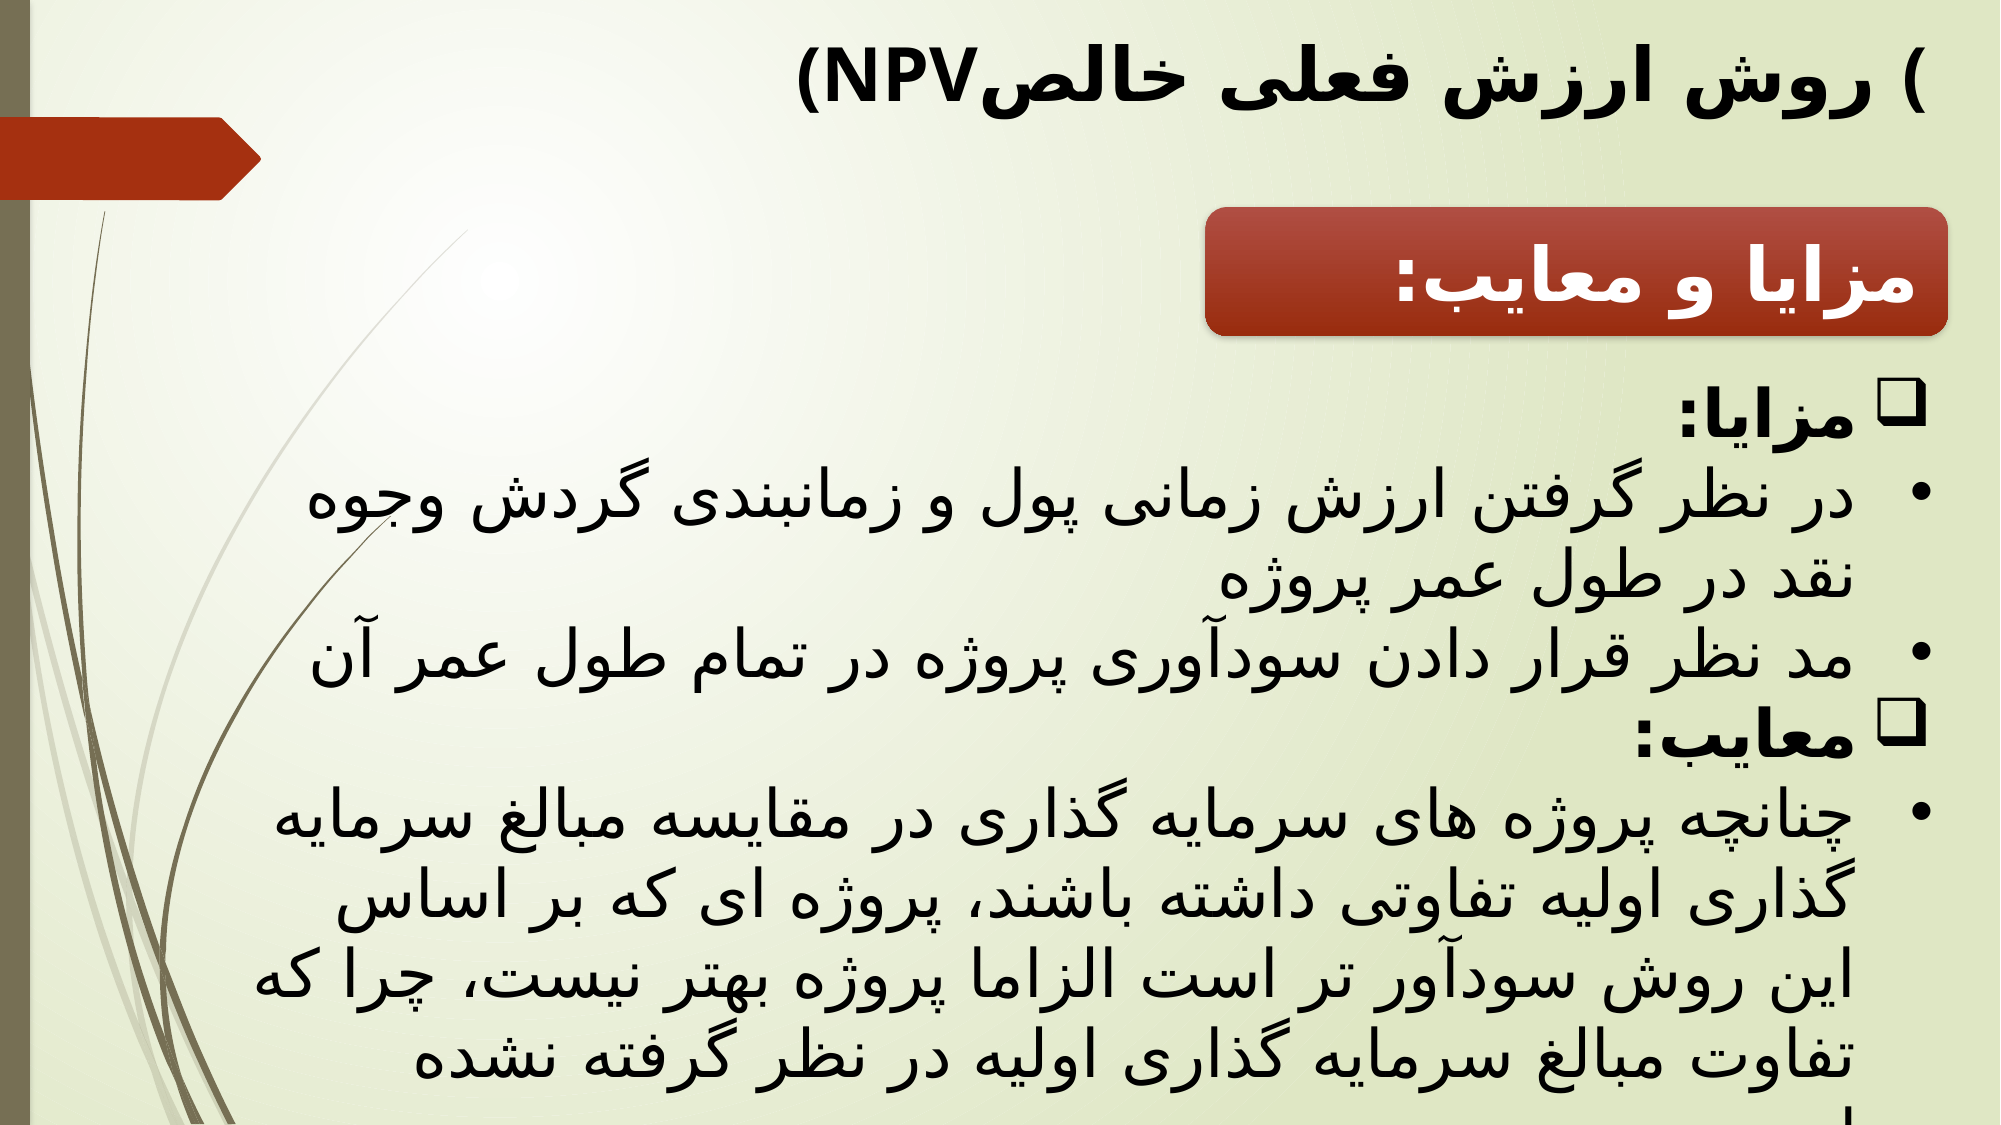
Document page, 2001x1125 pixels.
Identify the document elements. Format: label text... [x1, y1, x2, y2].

text_box (NPVروش ارزش فعلی خالص ( [737, 19, 1943, 125]
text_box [1205, 206, 1948, 337]
text_box مزایا: در نظر گرفتن ارزش زمانی پول و زمانبندی گردش وجوه نقد در طول عمر پروژه مد نظر قرار دادن سودآوری پروژه در تمام طول عمر آن معایب: چنانچه پروژه های سرمایه گذاری در مقایسه مبالغ سرمایه گذاری اولیه تفاوتی داشته باشند، پروژه ای که بر اساس این روش سودآور تر است الزاما پروژه بهتر نیست، چرا که تفاوت مبالغ سرمایه گذاری اولیه در نظر گرفته نشده است. هنگام برخورد با پروژه های مختلف که دارای عمر اقتصادی متفاوت می باشند، حاصل می تواند گمراه کننده باشد. [215, 363, 1948, 1125]
